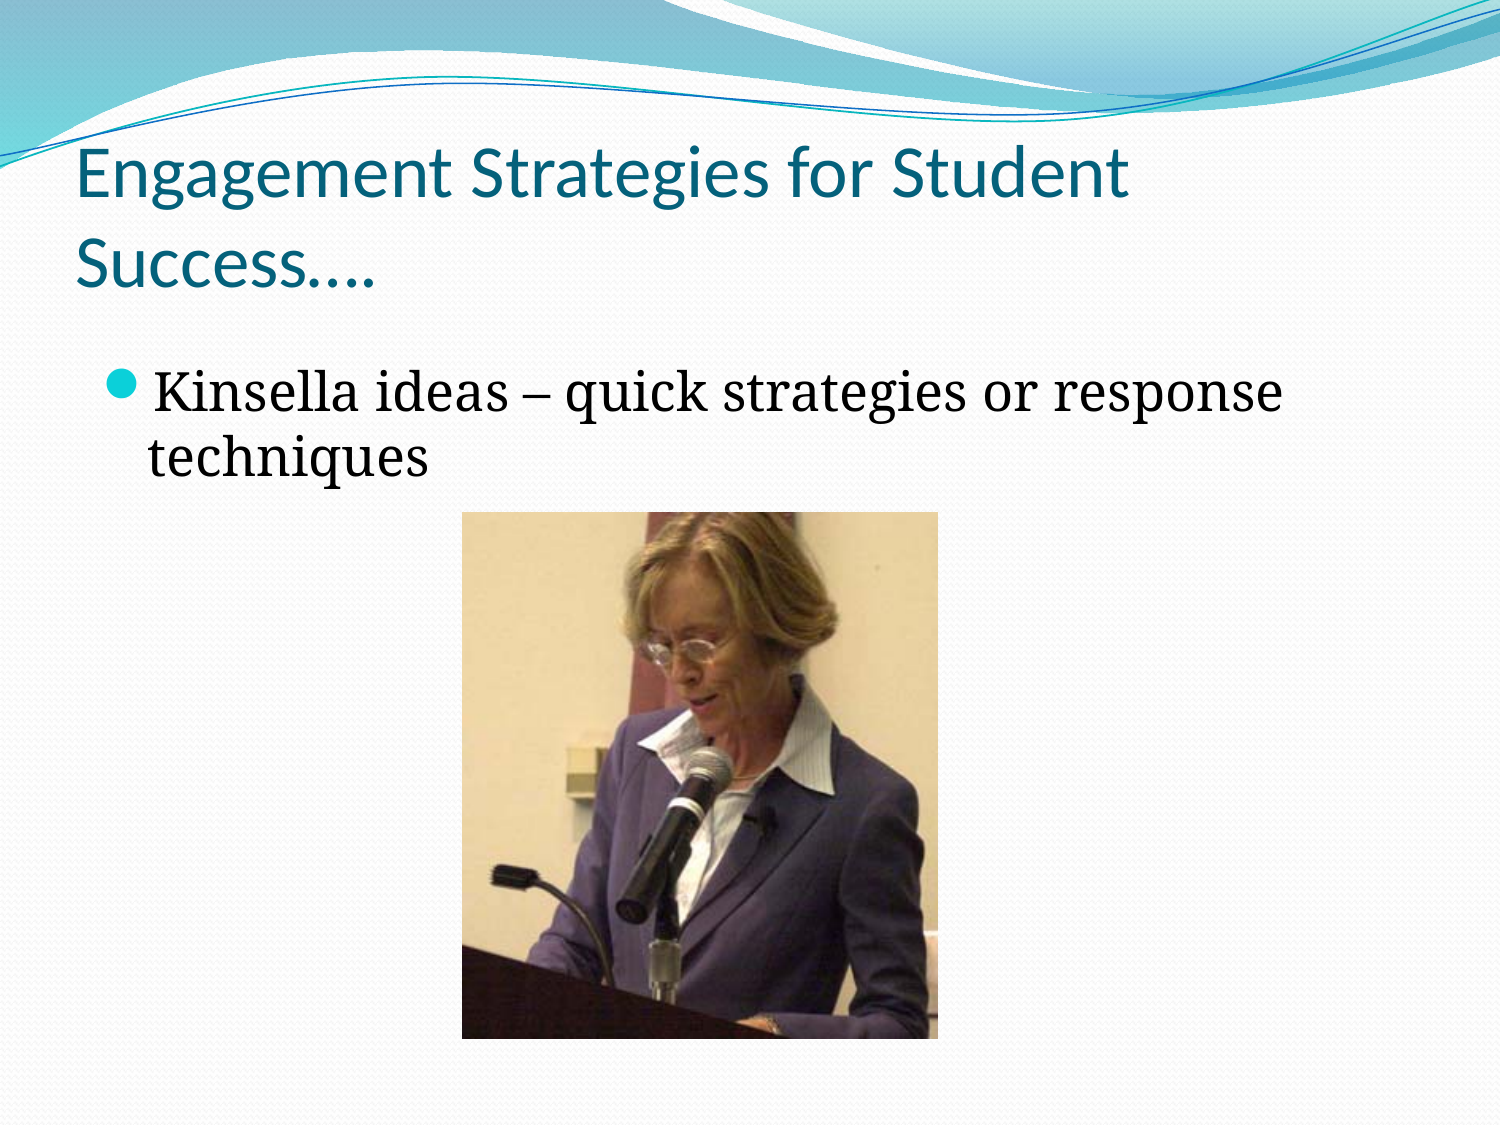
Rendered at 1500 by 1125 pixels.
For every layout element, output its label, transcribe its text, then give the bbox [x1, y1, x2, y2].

title Engagement Strategies for Student Success…. [75, 115, 1425, 303]
list Kinsella ideas – quick strategies or response techniques [87, 350, 1425, 1038]
picture [462, 512, 938, 1039]
